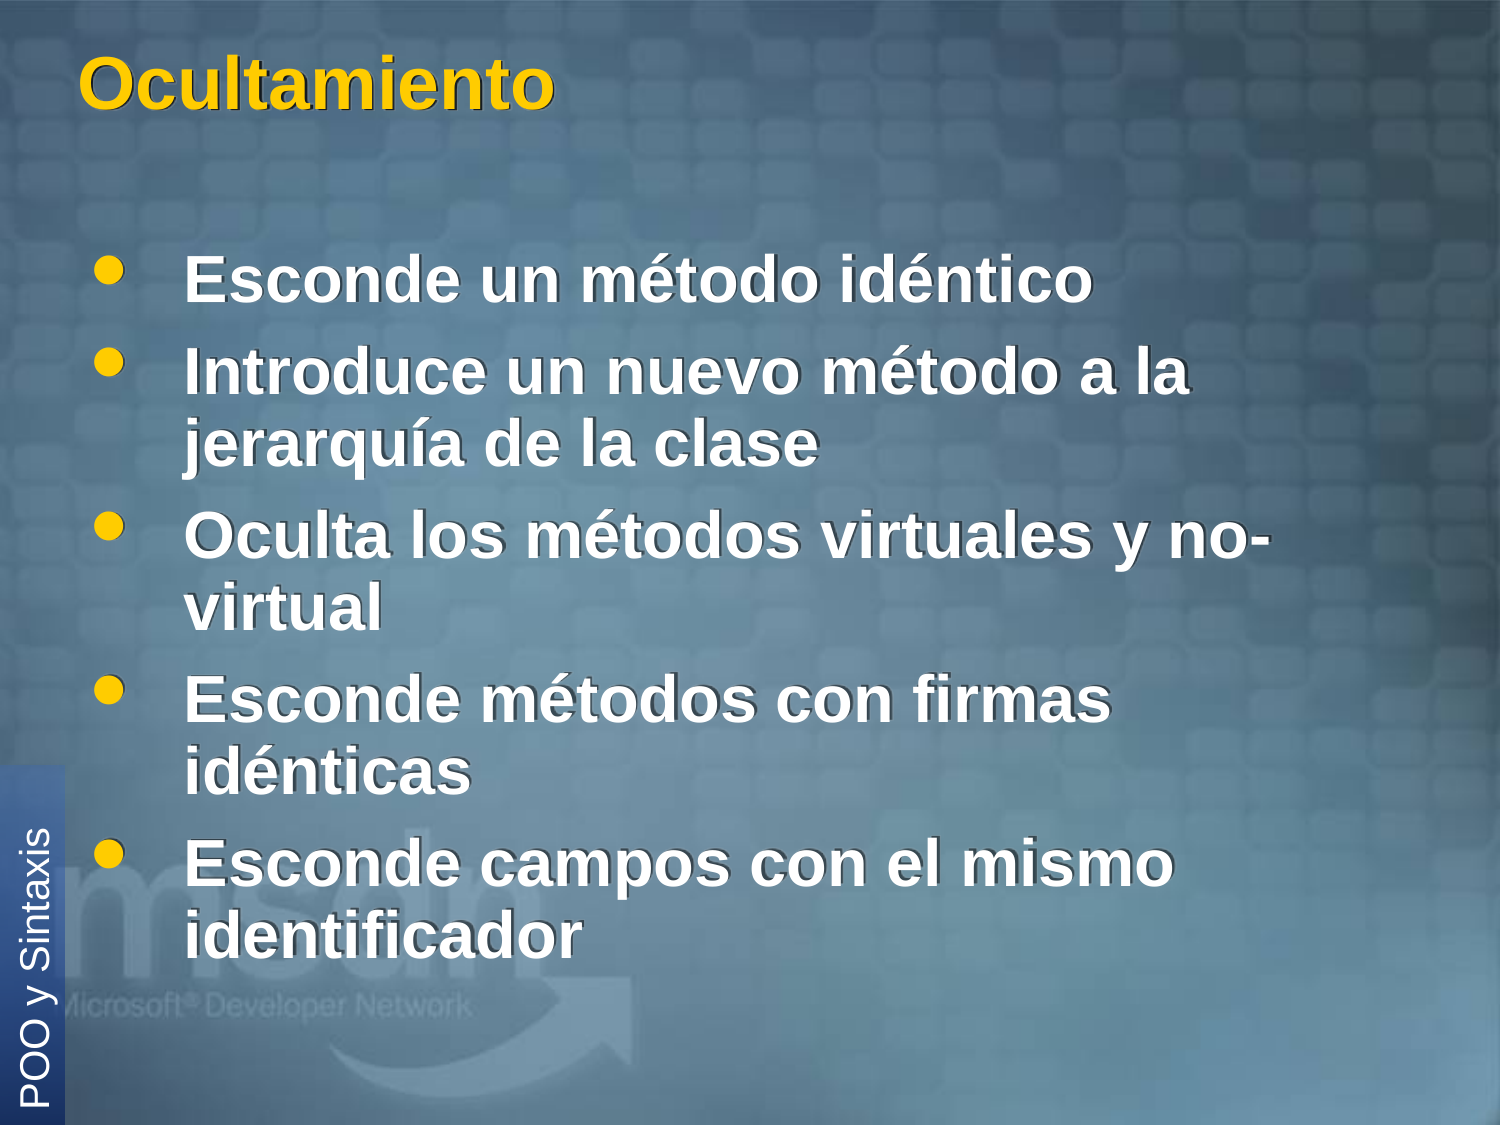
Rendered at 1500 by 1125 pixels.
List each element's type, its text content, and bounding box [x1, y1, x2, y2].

picture [0, 0, 1500, 1125]
text_box POO y Sintaxis [0, 765, 65, 1125]
list Esconde un método idéntico Introduce un nuevo método a la jerarquía de la clase Oculta los métodos virtuales y no-virtual Esconde métodos con firmas idénticas Esconde campos con el mismo identificador [75, 237, 1425, 708]
title Ocultamiento [62, 37, 1440, 144]
